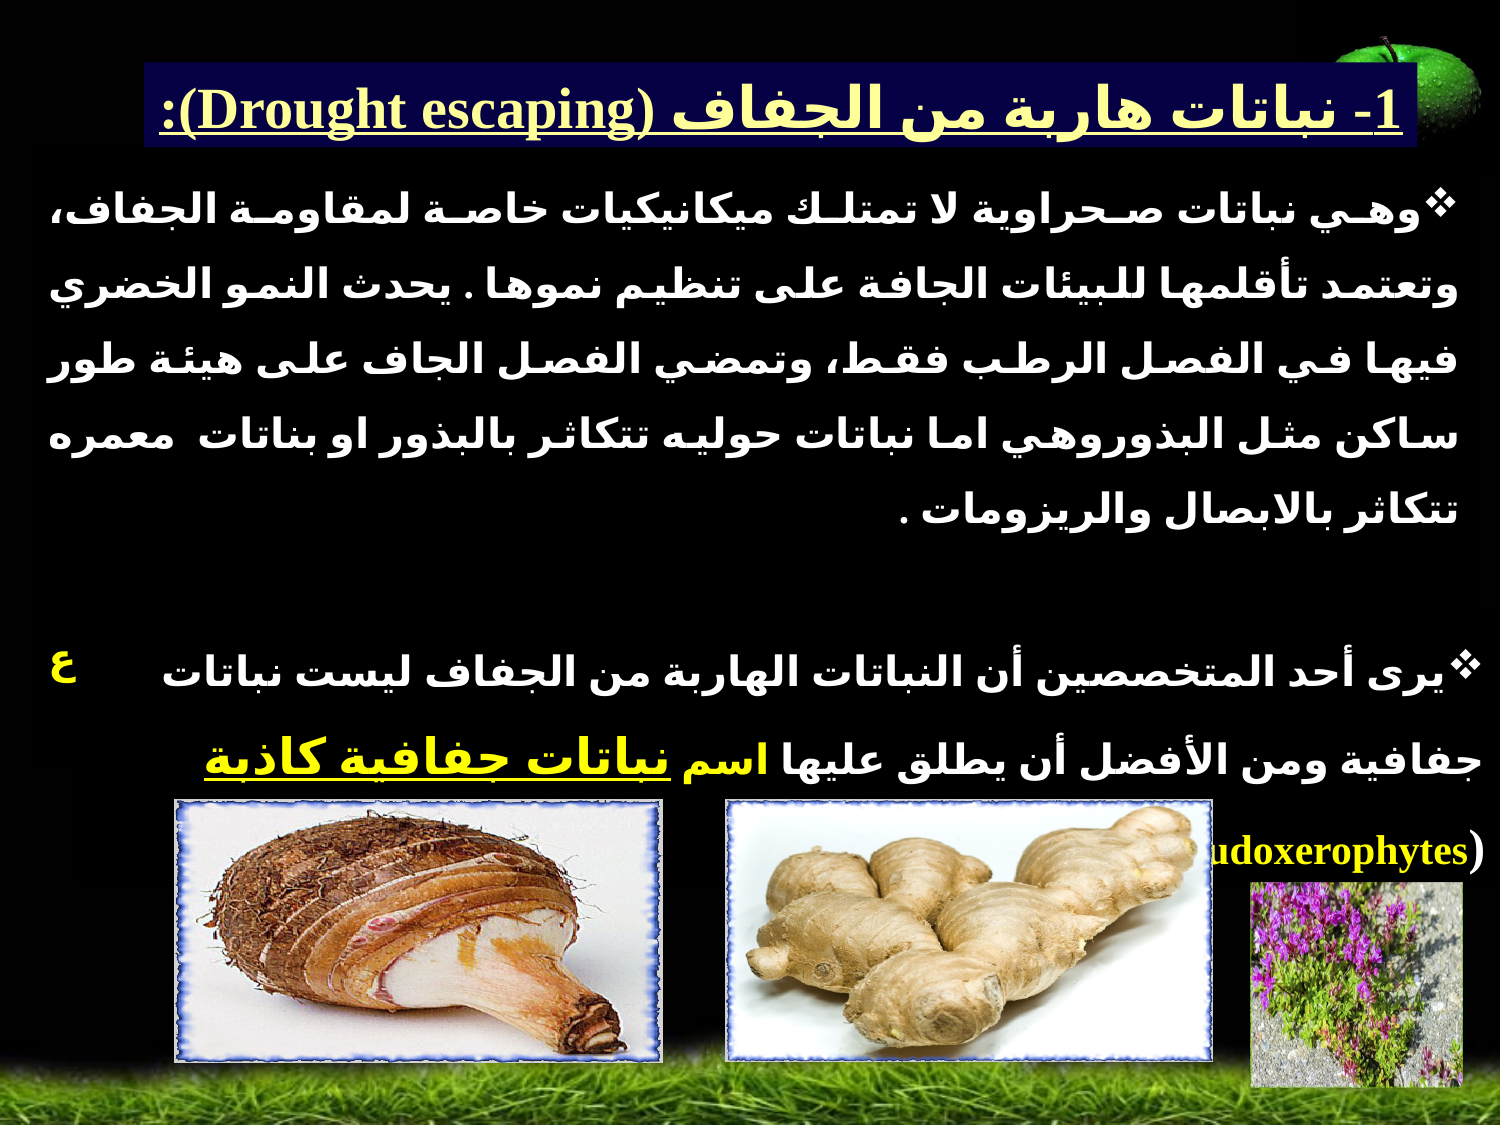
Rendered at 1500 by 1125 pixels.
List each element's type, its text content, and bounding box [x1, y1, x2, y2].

text_box وهي نباتات صحراوية لا تمتلك ميكانيكيات خاصة لمقاومة الجفاف، وتعتمد تأقلمها للبيئات الجافة على تنظيم نموها . يحدث النمو الخضري فيها في الفصل الرطب فقط، وتمضي الفصل الجاف على هيئة طور ساكن مثل البذوروهي اما نباتات حوليه تتكاثر بالبذور او بناتات معمره تتكاثر بالابصال والريزومات . يرى ليفيت1980 ان النباتات الهاربه من الجفاف تحتاج الى الارباع بحرارة الشتاء لاستحثاث الازهار قبل حلول فصل الصيف الجاف . [33, 149, 1475, 765]
picture [0, 0, 1500, 1125]
text_box يرى أحد المتخصصين أن النباتات الهاربة من الجفاف ليست نباتات جفافية ومن الأفضل أن يطلق عليها اسم نباتات جفافية كاذبة (Pseudoxerophytes). [75, 612, 1500, 883]
text_box 1- نباتات هاربة من الجفاف (Drought escaping): [144, 62, 1418, 148]
